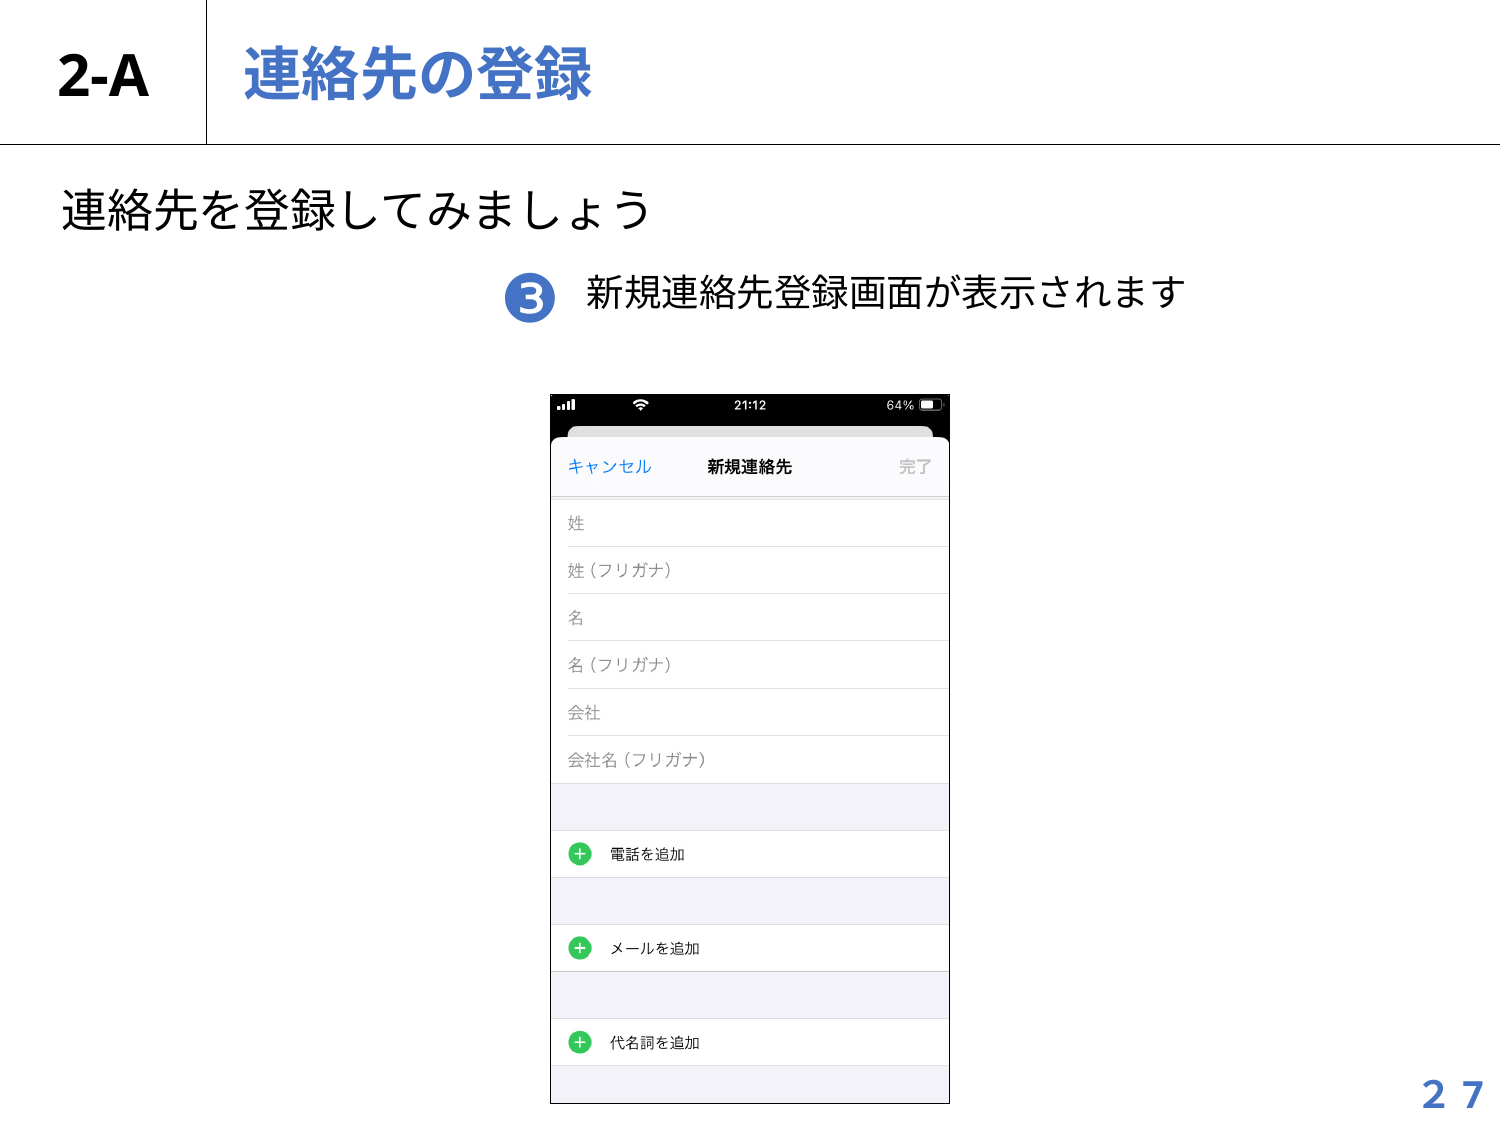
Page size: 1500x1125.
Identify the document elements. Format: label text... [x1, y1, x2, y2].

text_box 連絡先を登録してみましょう [46, 180, 1422, 274]
text_box ❸ [486, 248, 563, 343]
text_box 2-A [0, 0, 207, 147]
picture [550, 394, 950, 1104]
title 連絡先の登録 [228, 36, 1472, 116]
text_box 新規連絡先登録画面が表示されます [571, 248, 1247, 322]
text_box ２7 [1399, 1063, 1500, 1123]
